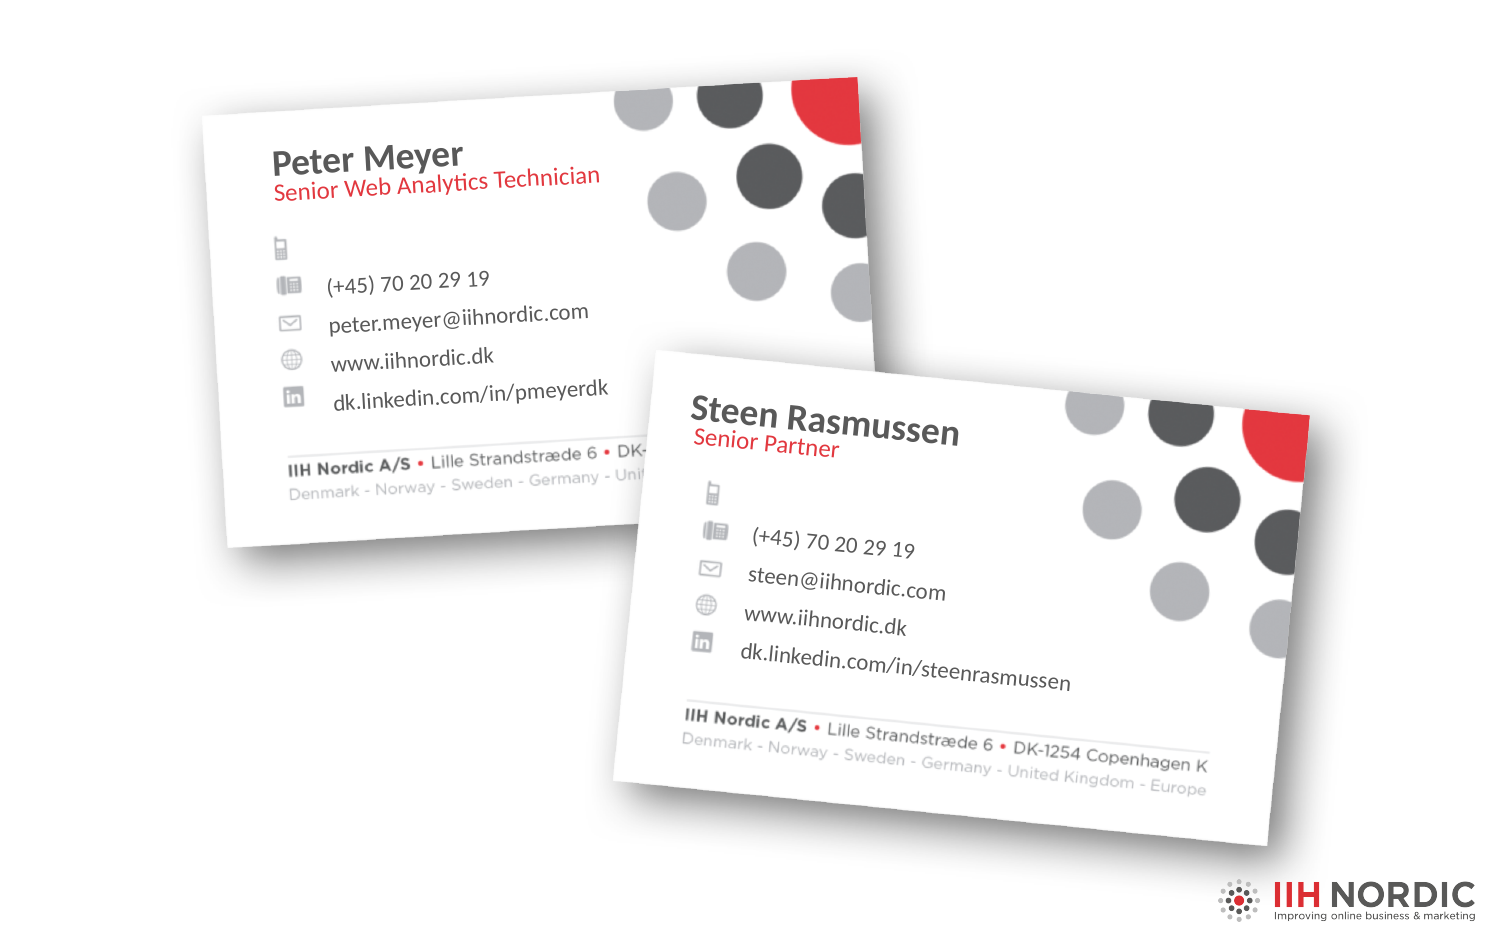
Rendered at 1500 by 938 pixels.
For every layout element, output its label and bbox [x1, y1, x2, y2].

text_box [200, 23, 1354, 889]
picture [1217, 879, 1476, 922]
